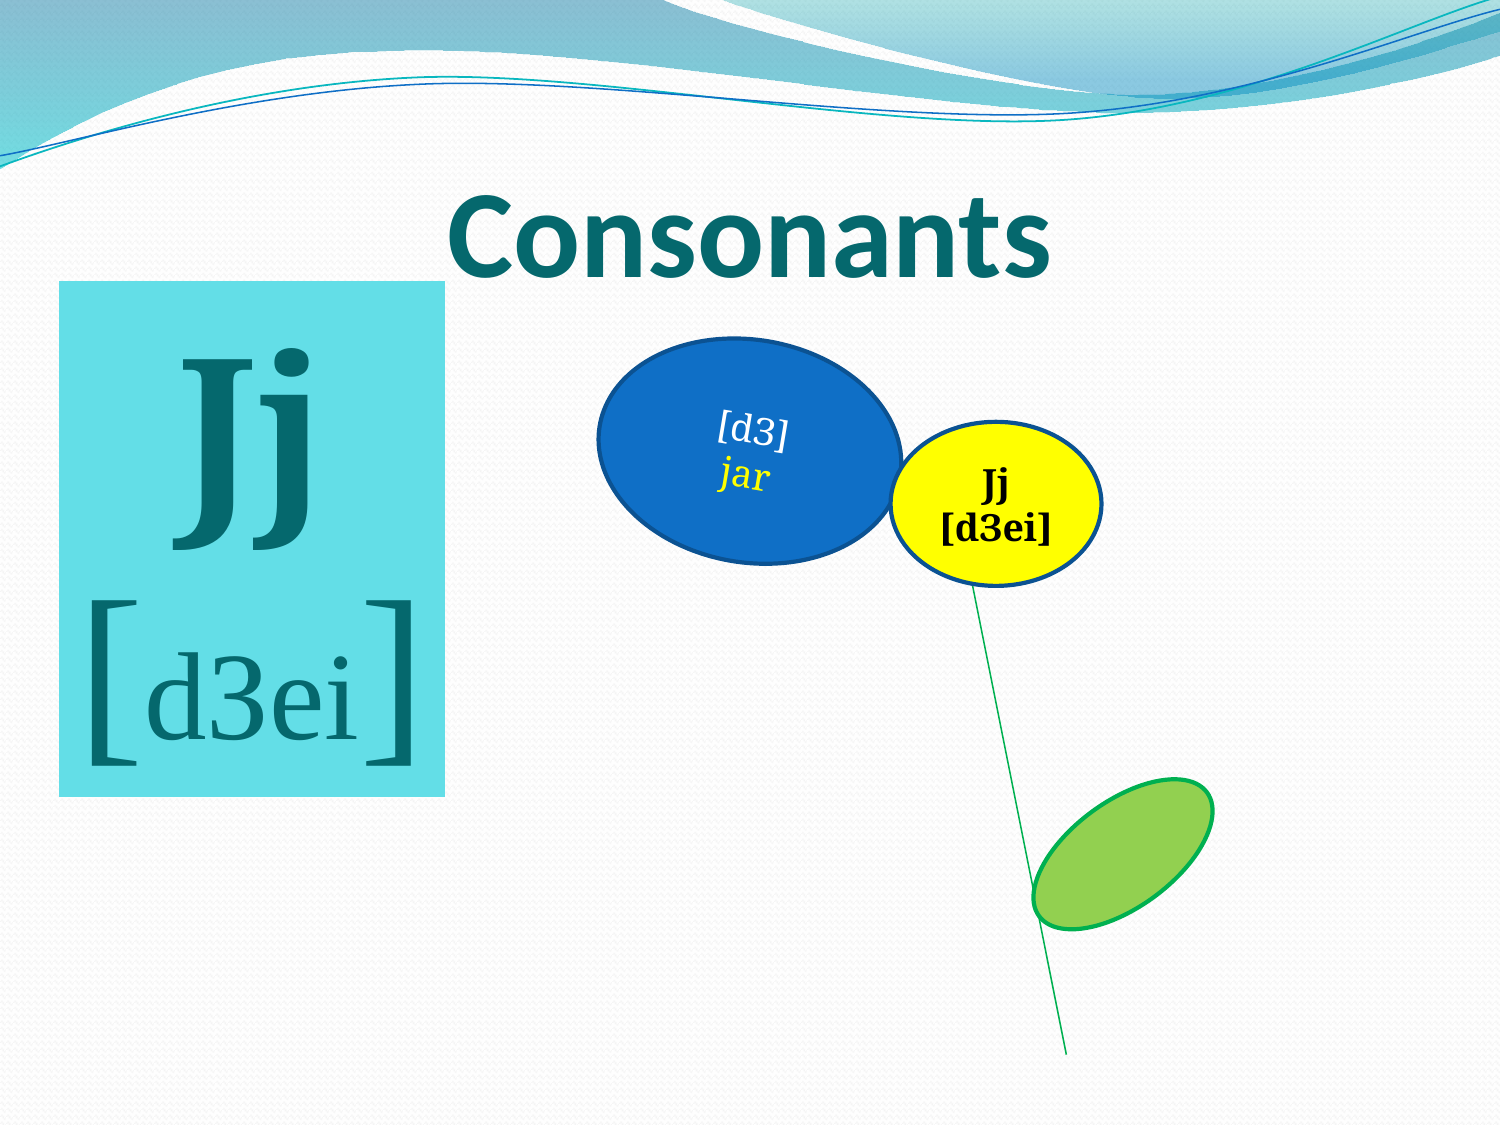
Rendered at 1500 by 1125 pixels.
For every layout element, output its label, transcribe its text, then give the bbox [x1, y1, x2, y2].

text_box [1031, 880, 1178, 932]
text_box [784, 773, 1255, 868]
title Consonants [75, 115, 1425, 303]
table_header Jj [dЗei] [59, 281, 445, 797]
text_box Jj [dЗei] [888, 419, 1104, 588]
text_box [dЗ] jar [596, 336, 904, 566]
